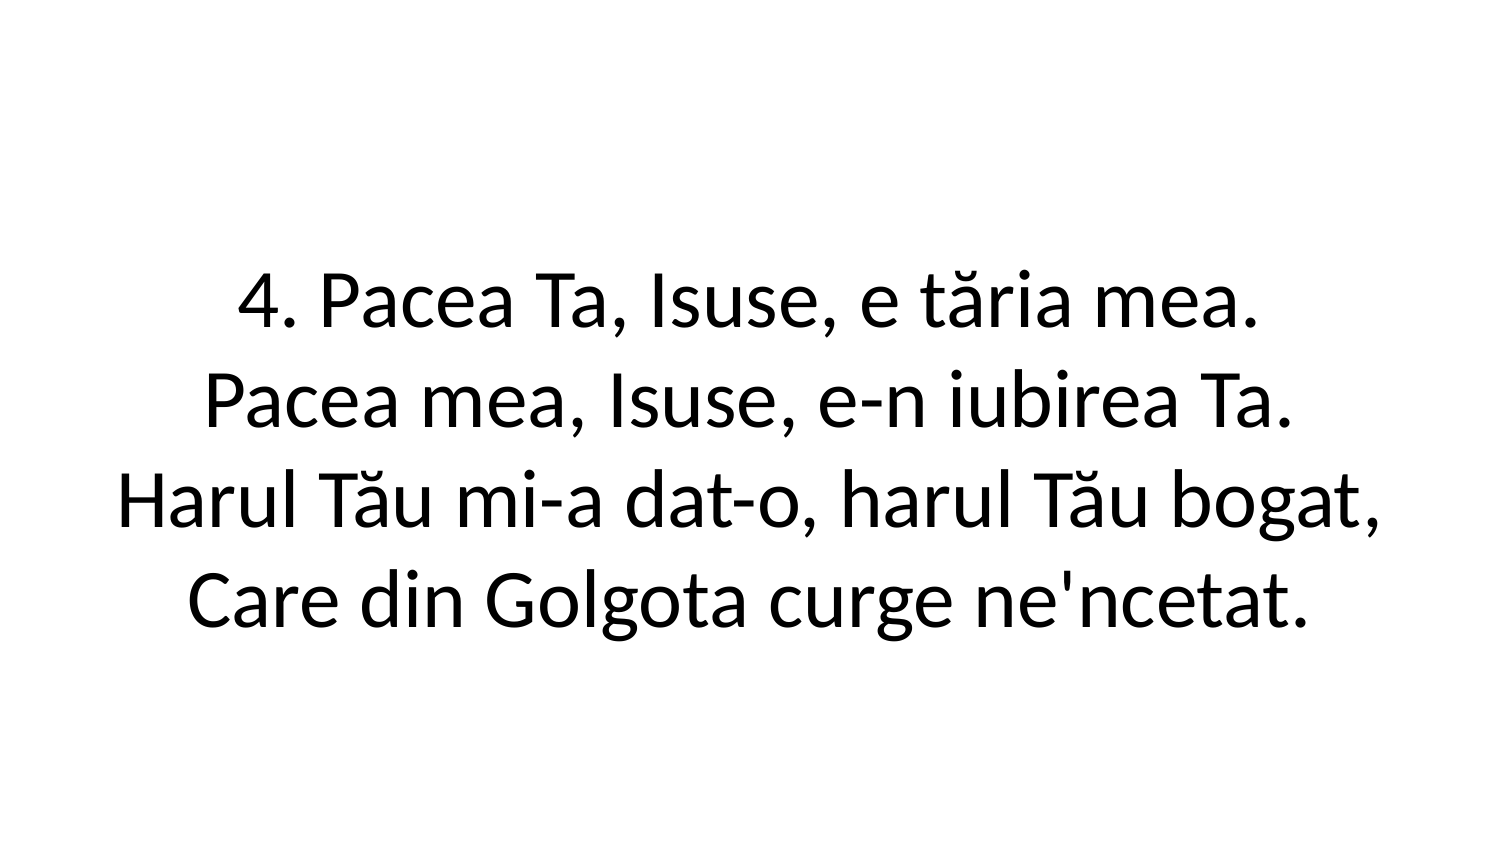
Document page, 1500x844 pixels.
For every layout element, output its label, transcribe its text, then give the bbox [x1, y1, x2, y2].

text_box 4. Pacea Ta, Isuse, e tăria mea. Pacea mea, Isuse, e-n iubirea Ta. Harul Tău mi-a dat-o, harul Tău bogat, Care din Golgota curge ne'ncetat. [101, 192, 1399, 652]
